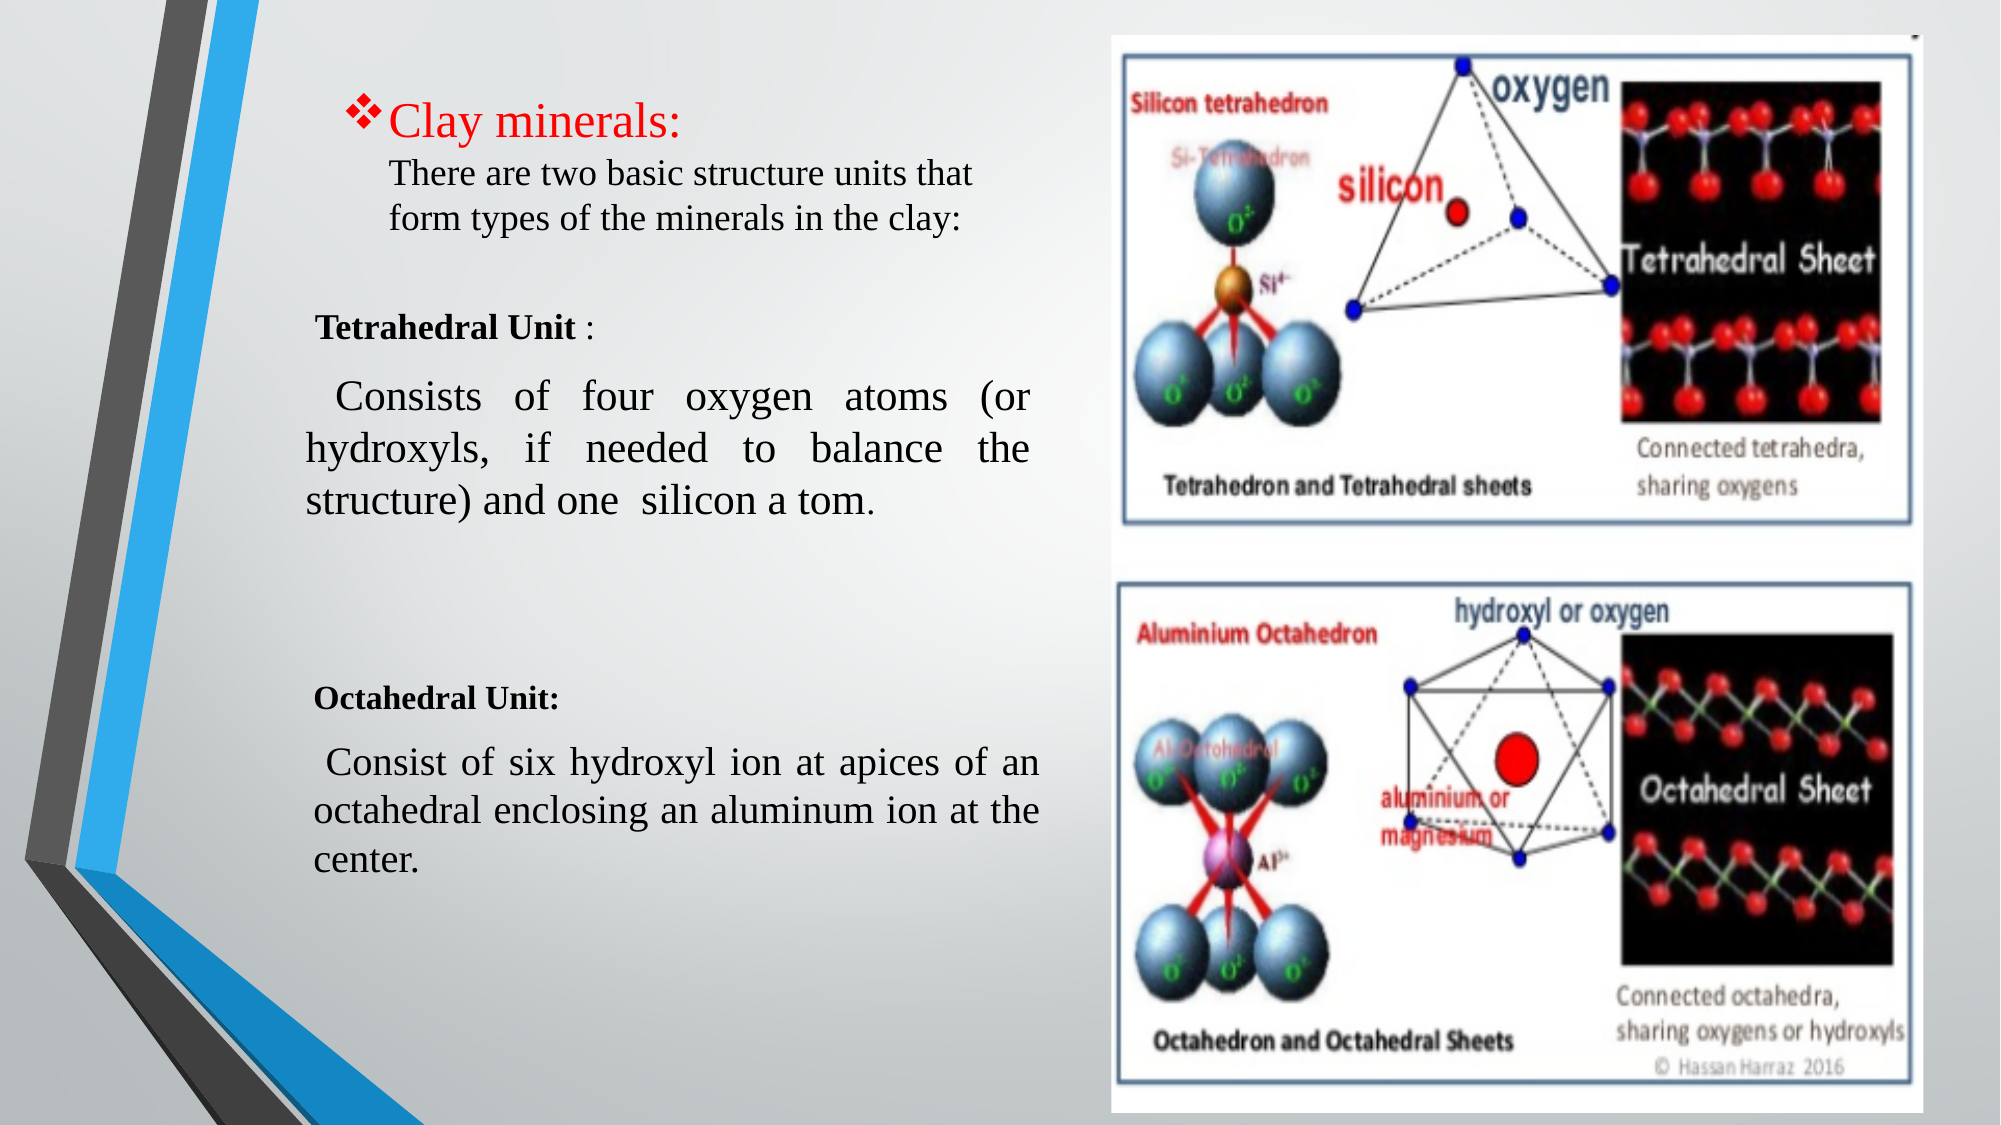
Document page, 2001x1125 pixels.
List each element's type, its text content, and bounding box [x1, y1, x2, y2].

text_box Clay minerals: There are two basic structure units that form types of the minerals in the clay: [326, 80, 1026, 246]
list Octahedral Unit: Consist of six hydroxyl ion at apices of an octahedral enclosing an aluminum ion at the center. [298, 667, 1057, 888]
picture [1111, 35, 1924, 1113]
list Tetrahedral Unit : Consists of four oxygen atoms (or hydroxyls, if needed to balance the structure) and one silicon a tom. [290, 295, 1047, 531]
